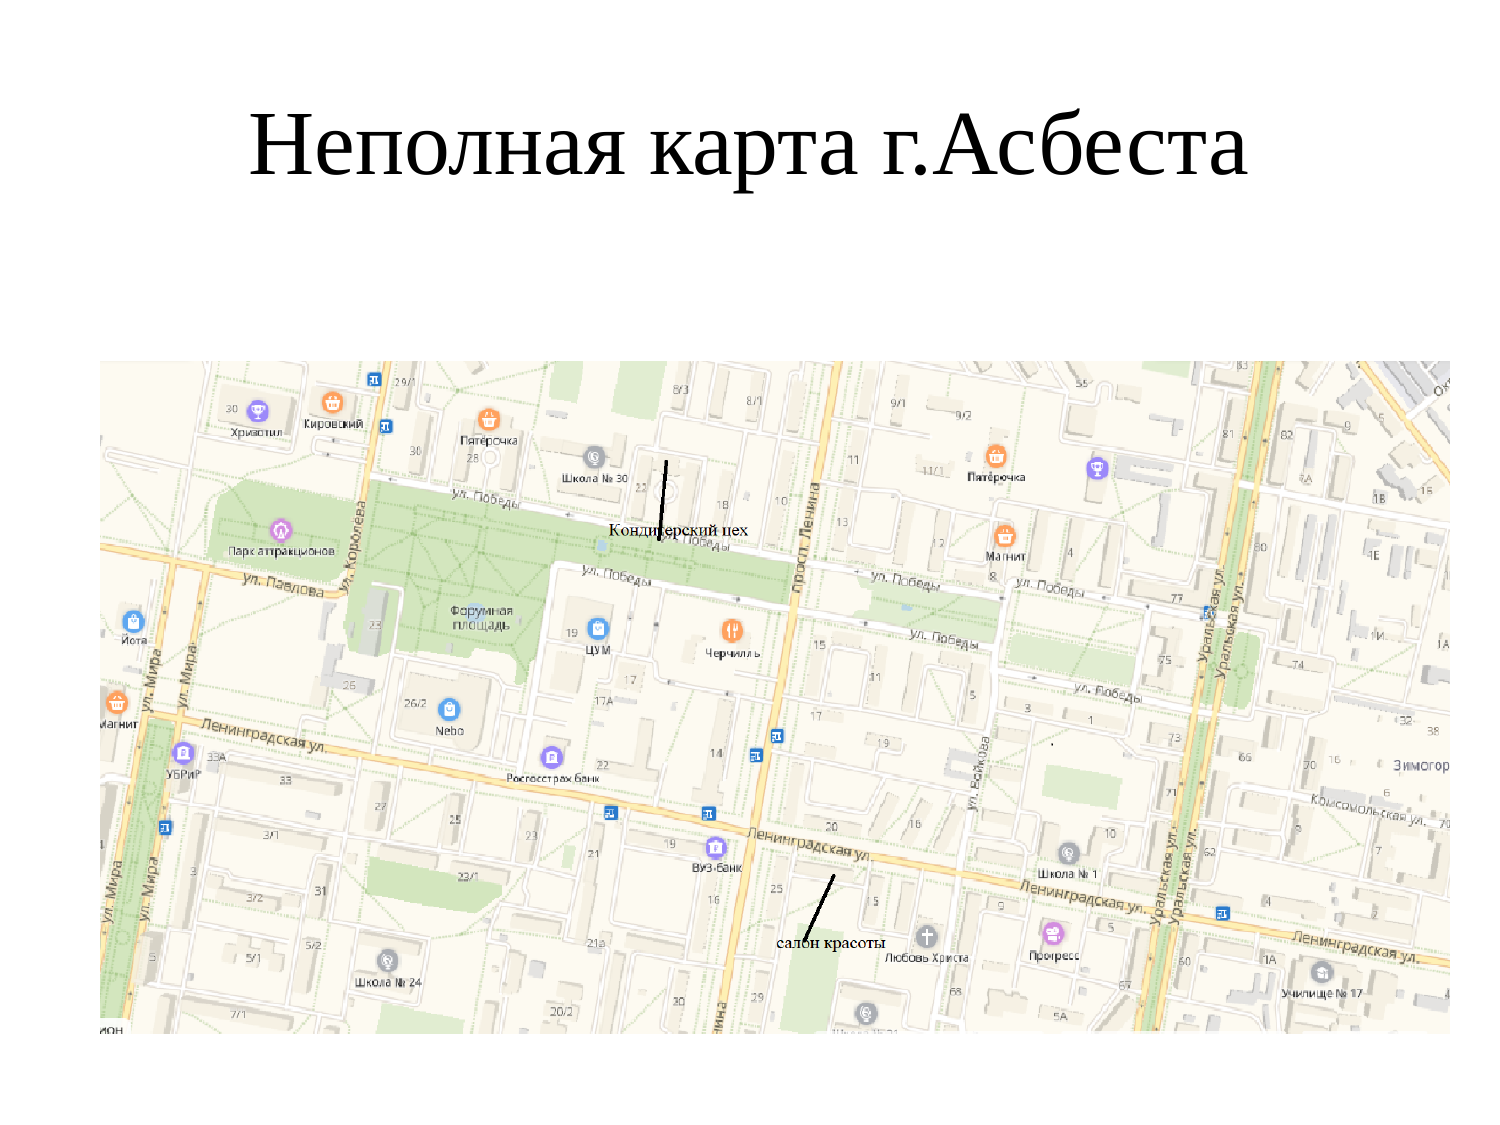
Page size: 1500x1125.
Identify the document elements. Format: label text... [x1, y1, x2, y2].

title Неполная карта г.Асбеста [75, 45, 1425, 232]
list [100, 361, 1450, 1039]
